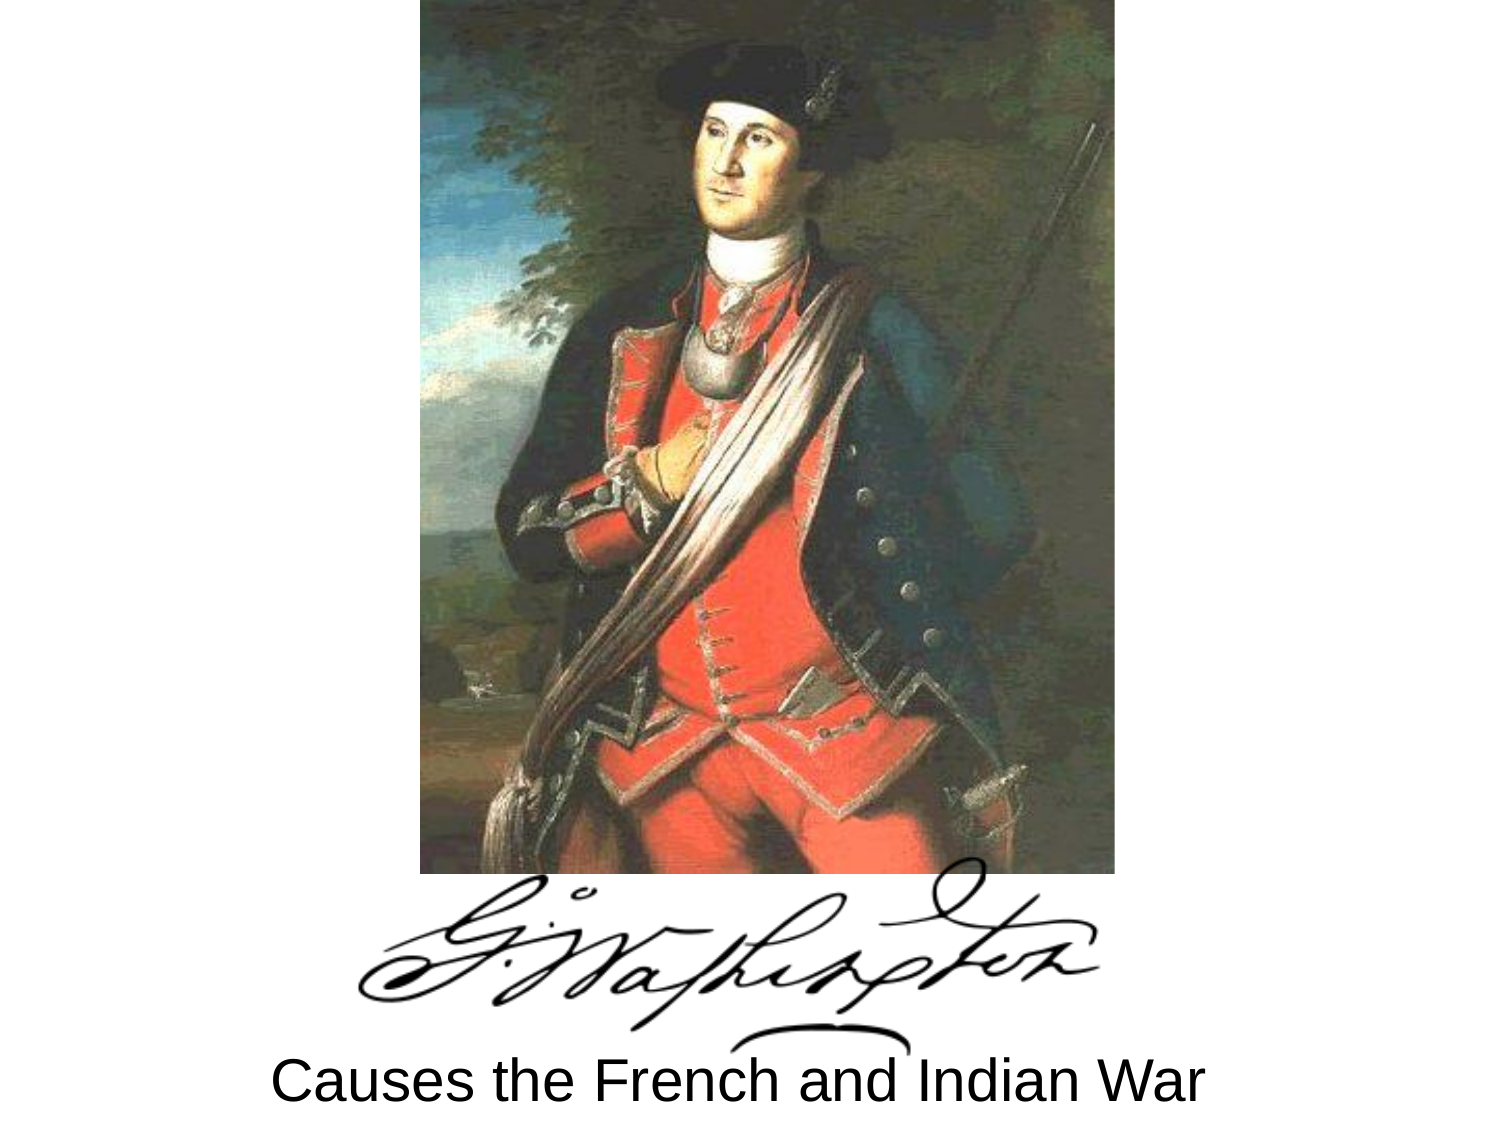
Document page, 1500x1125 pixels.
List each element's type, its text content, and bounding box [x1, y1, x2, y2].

text_box [420, 0, 1115, 840]
subtitle Causes the French and Indian War [0, 1035, 1478, 1123]
text_box [299, 840, 1170, 1073]
